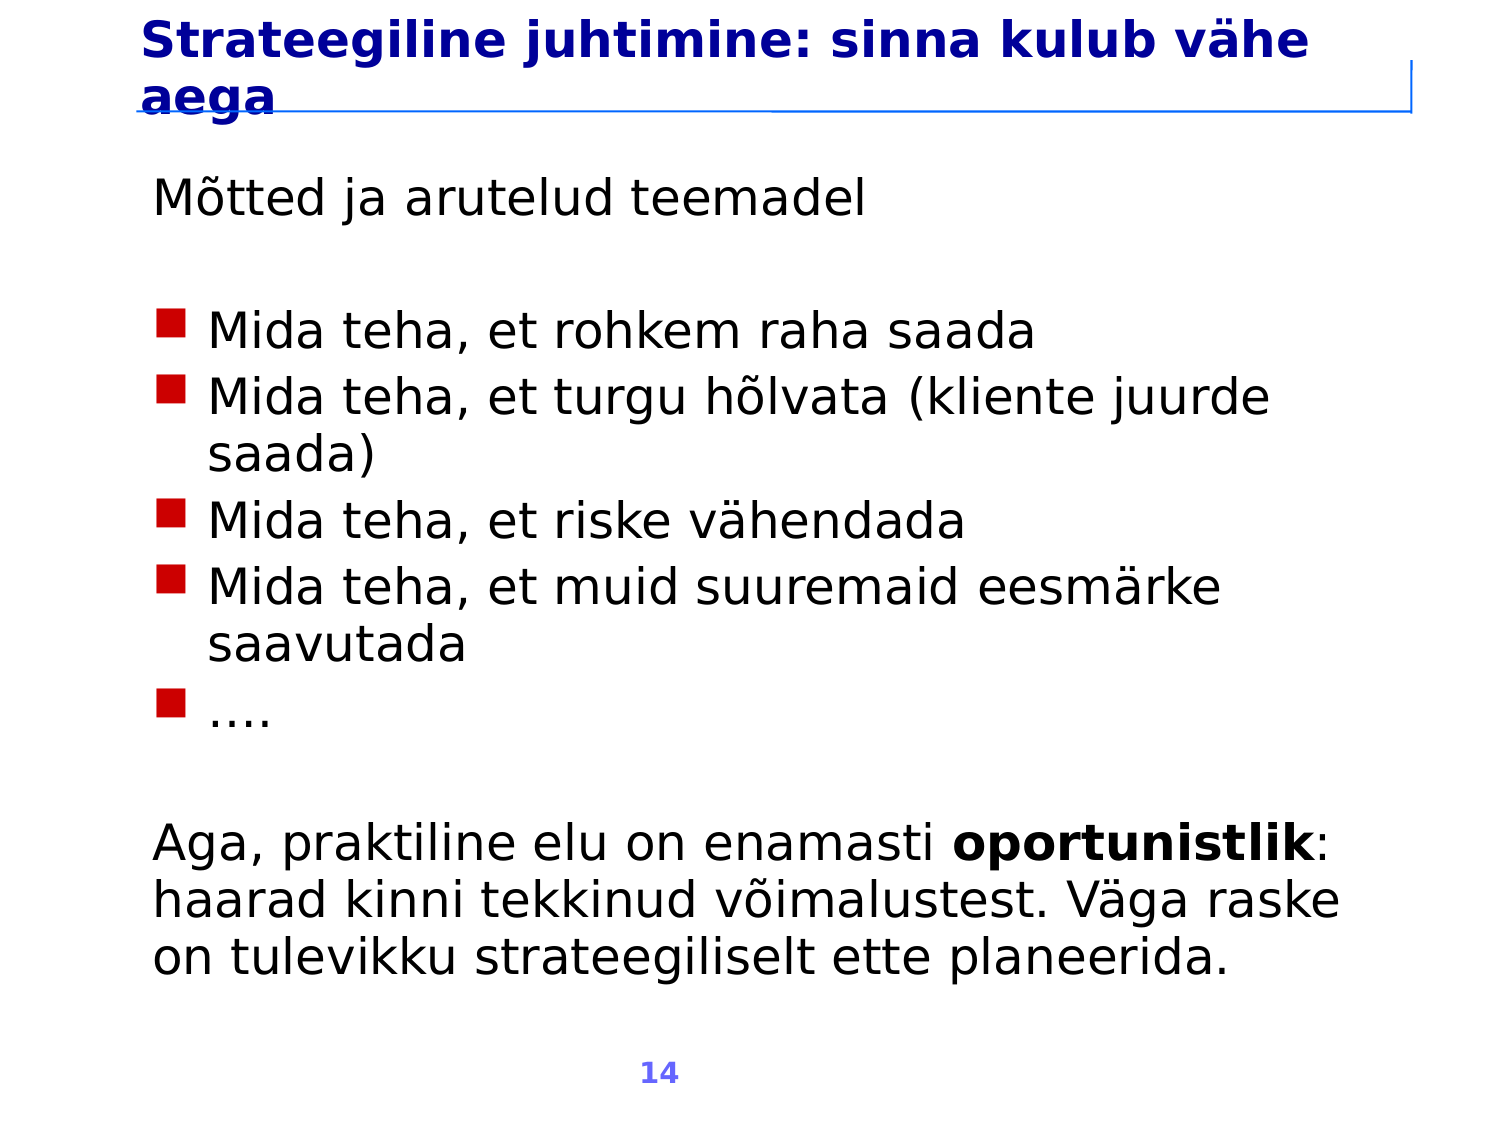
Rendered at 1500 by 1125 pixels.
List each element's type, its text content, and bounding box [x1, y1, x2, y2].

text_box Mõtted ja arutelud teemadel Mida teha, et rohkem raha saada Mida teha, et turgu hõlvata (kliente juurde saada) Mida teha, et riske vähendada Mida teha, et muid suuremaid eesmärke saavutada …. Aga, praktiline elu on enamasti oportunistlik: haarad kinni tekkinud võimalustest. Väga raske on tulevikku strateegiliselt ette planeerida. [137, 162, 1425, 988]
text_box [137, 61, 1412, 113]
text_box Strateegiline juhtimine: sinna kulub vähe aega [124, 0, 1400, 138]
